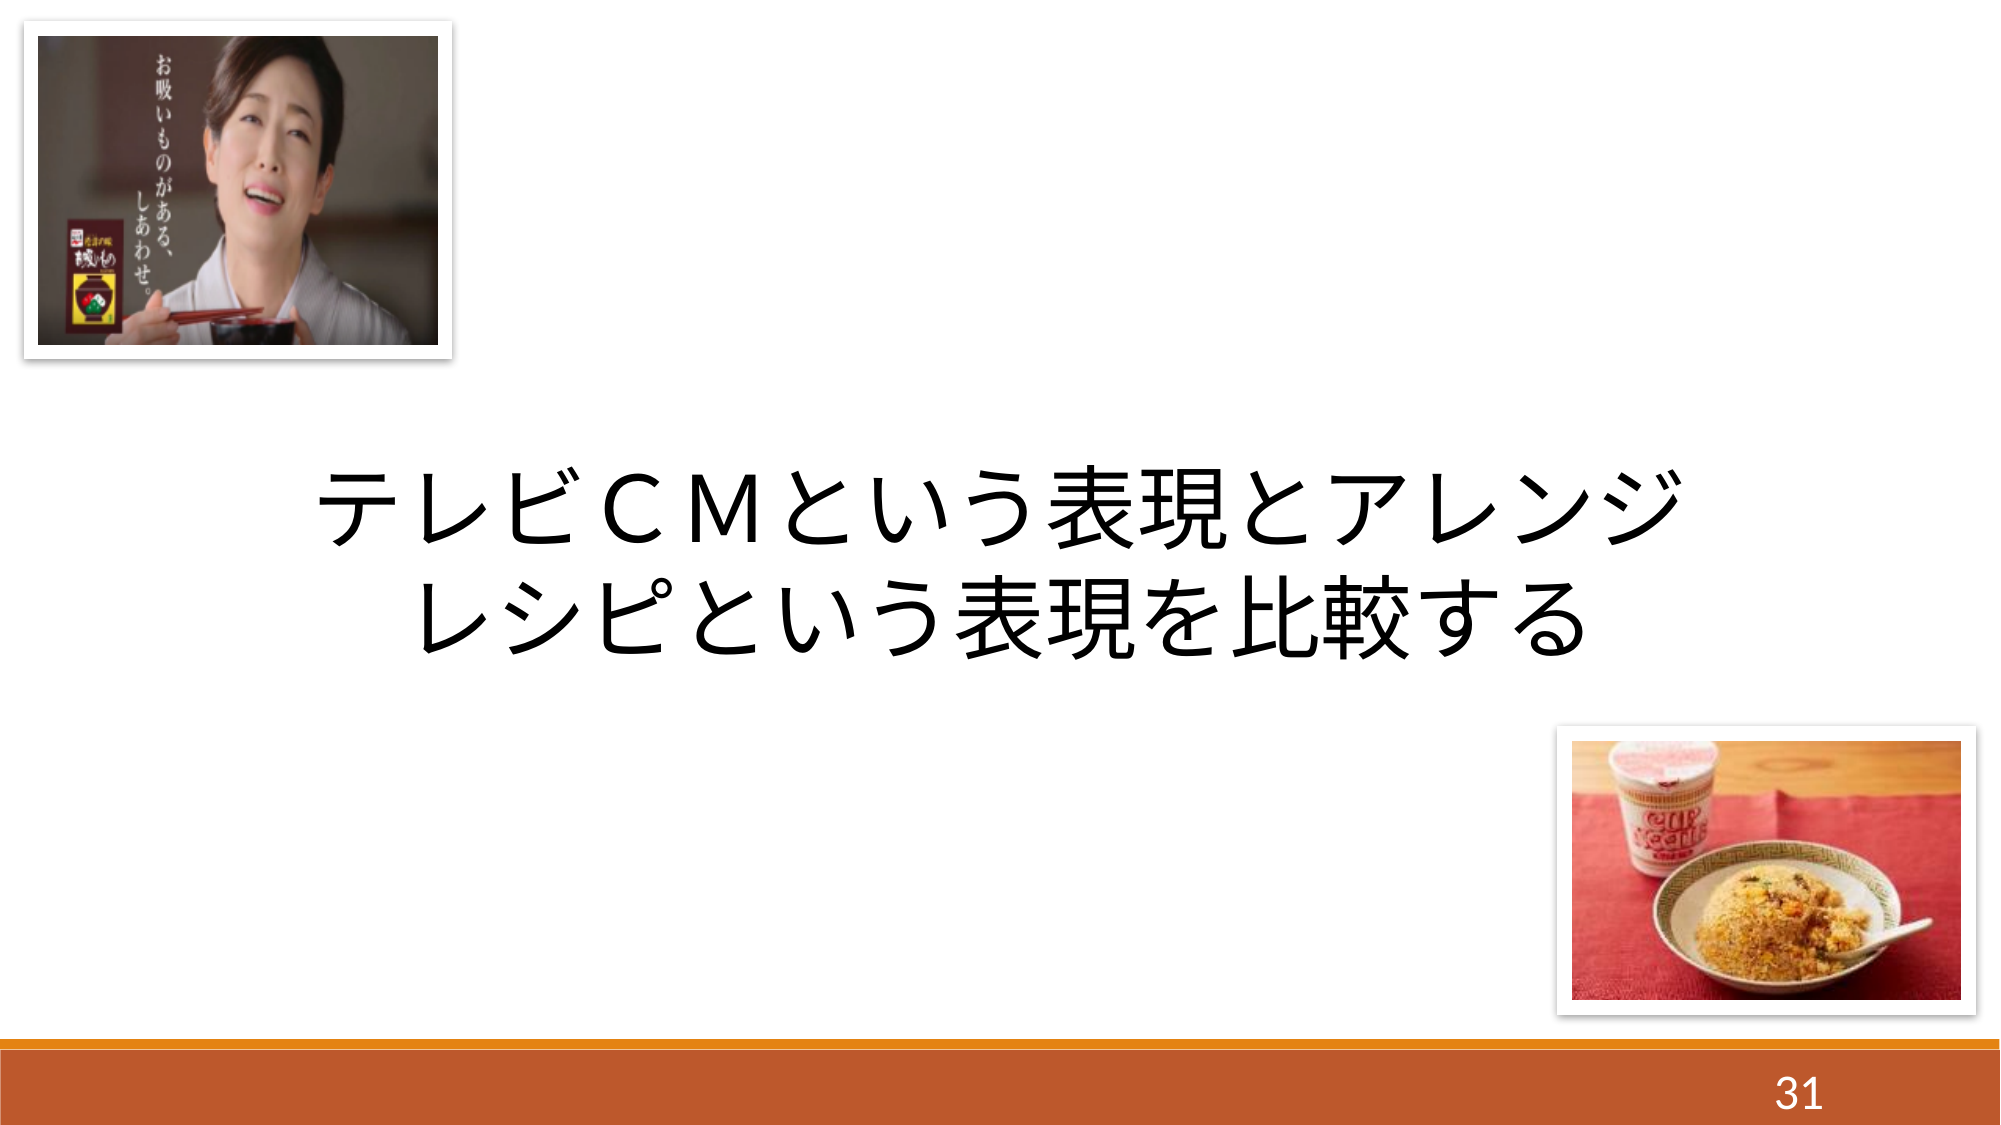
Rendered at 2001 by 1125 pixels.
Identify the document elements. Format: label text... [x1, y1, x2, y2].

picture [37, 35, 439, 346]
picture [1571, 740, 1962, 1001]
slide_number 31 [1624, 1059, 1840, 1120]
text_box テレビＣＭという表現とアレンジレシピという表現を比較する [252, 443, 1748, 679]
